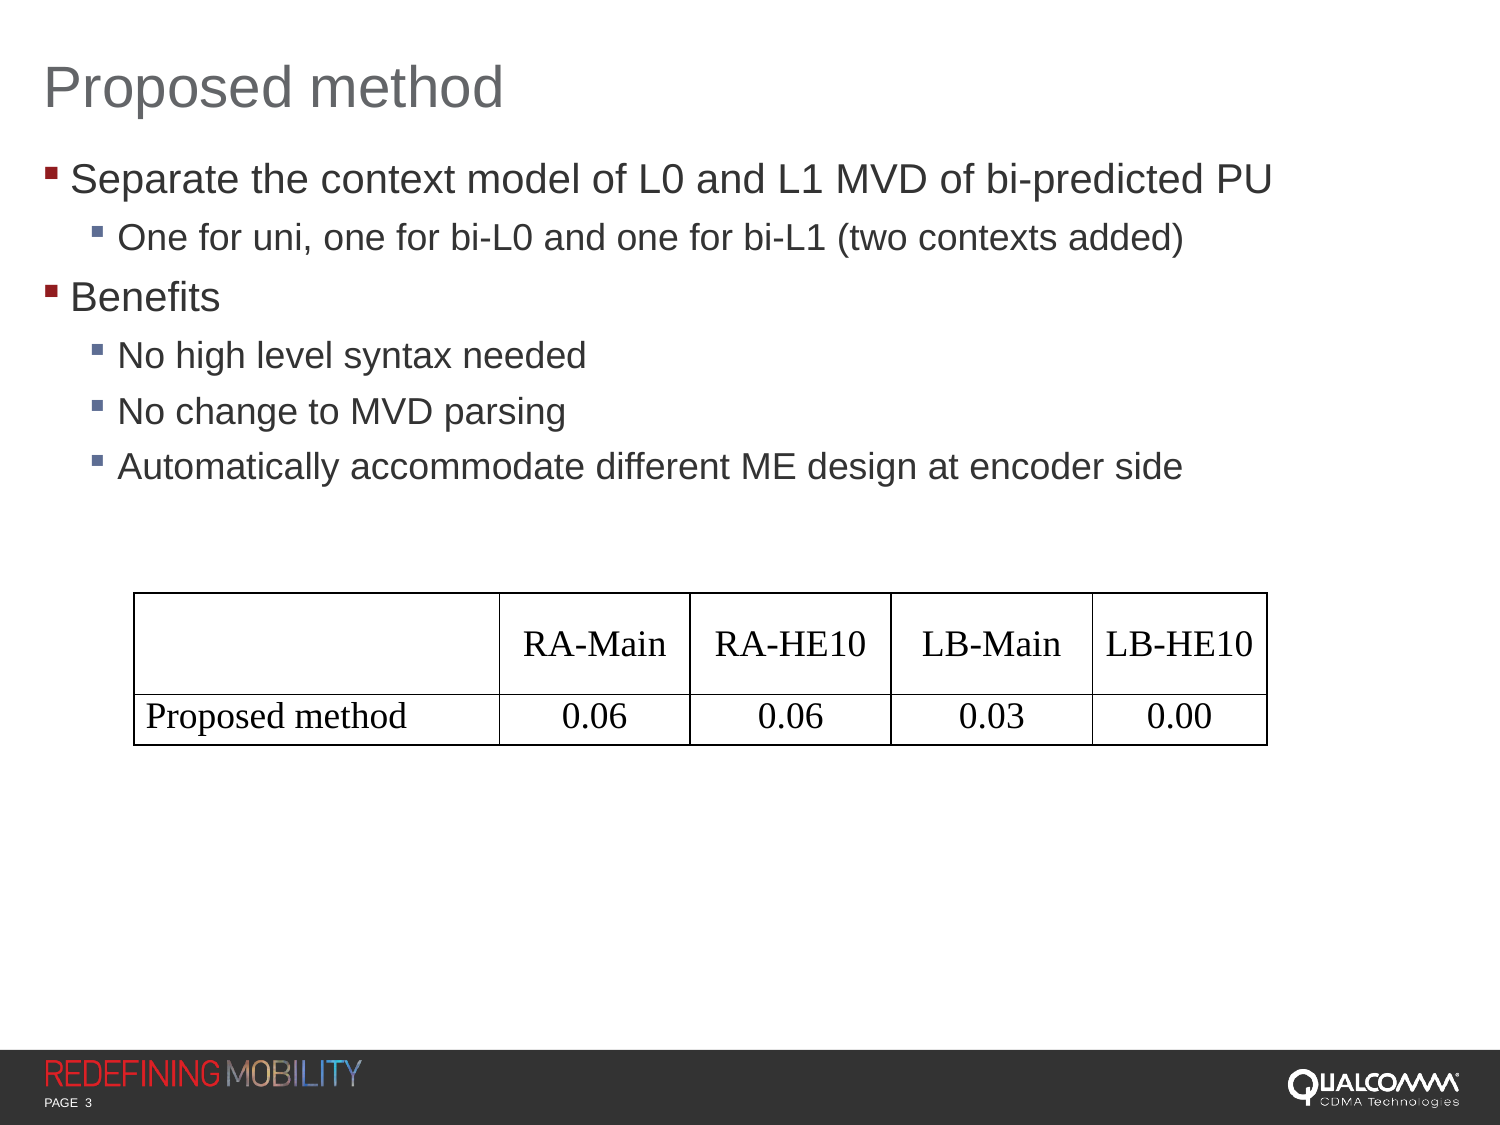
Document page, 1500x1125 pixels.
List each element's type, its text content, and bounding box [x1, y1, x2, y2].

table_header LB-HE10 [1093, 594, 1266, 694]
table_cell 0.06 [691, 695, 890, 744]
picture [30, 1048, 372, 1099]
table_cell 0.06 [500, 695, 689, 744]
table_header LB-Main [892, 594, 1092, 694]
table_cell Proposed method [135, 695, 499, 744]
title Proposed method [28, 44, 1462, 138]
table_header RA-HE10 [691, 594, 890, 694]
table_header RA-Main [500, 594, 689, 694]
table_cell 0.03 [892, 695, 1092, 744]
picture [1278, 1058, 1478, 1114]
table_cell 0.00 [1093, 695, 1266, 744]
table_header [135, 594, 499, 694]
list Separate the context model of L0 and L1 MVD of bi-predicted PU One for uni, one for bi-L0 and one for bi-L1 (two contexts added) Benefits No high level syntax needed No change to MVD parsing Automatically accommodate different ME design at encoder side [26, 148, 1475, 1021]
